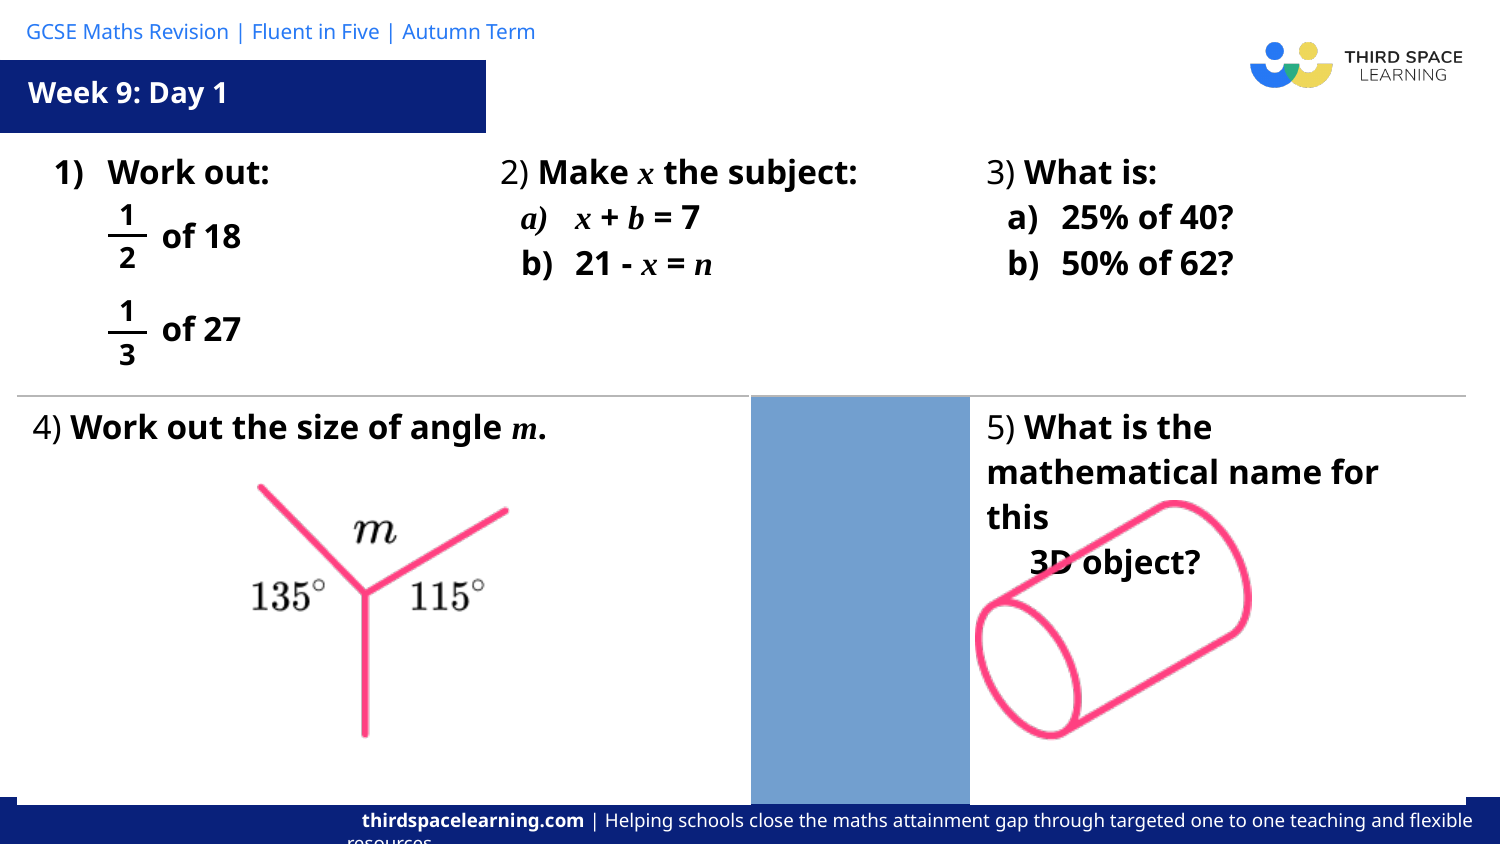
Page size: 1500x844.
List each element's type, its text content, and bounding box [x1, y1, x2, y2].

picture [1250, 33, 1465, 99]
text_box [107, 292, 148, 373]
picture [975, 500, 1252, 741]
table_cell 4) Work out the size of angle m. [19, 397, 749, 803]
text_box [107, 195, 148, 276]
text_box of 27 [148, 292, 273, 363]
text_box Week 9: Day 1 [13, 59, 383, 160]
table_header 2) Make x the subject: x + b = 7 21 - x = n [486, 142, 970, 395]
table_cell 5) What is the mathematical name for this 3D object? [972, 397, 1464, 803]
table_header Work out: [19, 142, 484, 395]
text_box of 18 [152, 200, 273, 271]
table_header 3) What is: 25% of 40? 50% of 62? [972, 142, 1464, 395]
picture [250, 483, 510, 739]
